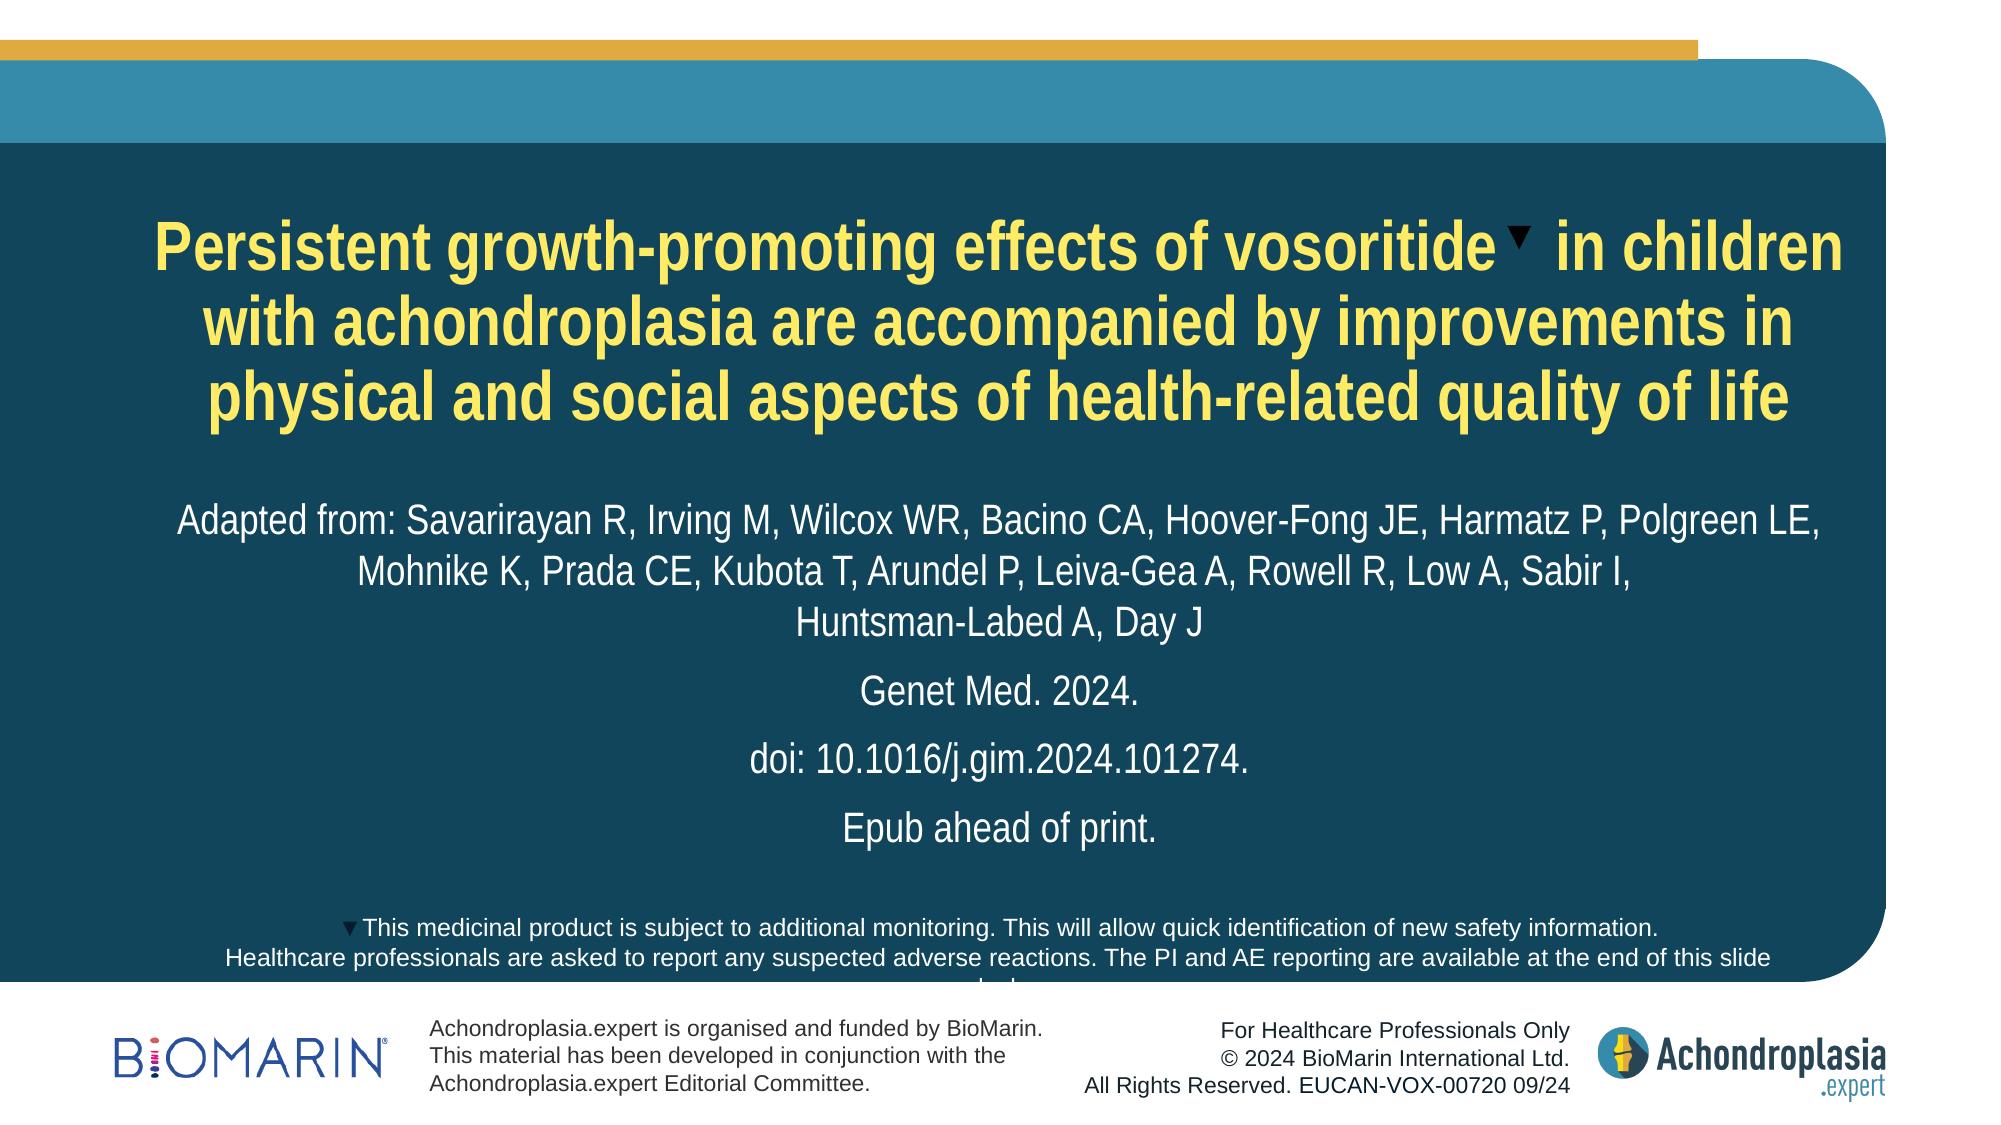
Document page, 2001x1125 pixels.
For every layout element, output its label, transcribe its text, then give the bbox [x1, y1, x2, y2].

text_box ▼This medicinal product is subject to additional monitoring. This will allow quick identification of new safety information. Healthcare professionals are asked to report any suspected adverse reactions. The PI and AE reporting are available at the end of this slide deck. [178, 904, 1822, 1009]
picture [114, 1037, 388, 1078]
title Persistent growth-promoting effects of vosoritide▼ in children with achondroplasia are accompanied by improvements in physical and social aspects of health-related quality of life [114, 184, 1886, 444]
subtitle Adapted from: Savarirayan R, Irving M, Wilcox WR, Bacino CA, Hoover-Fong JE, Harmatz P, Polgreen LE, Mohnike K, Prada CE, Kubota T, Arundel P, Leiva-Gea A, Rowell R, Low A, Sabir I, Huntsman-Labed A, Day J Genet Med. 2024. doi: 10.1016/j.gim.2024.101274. Epub ahead of print. [114, 484, 1886, 863]
picture [1597, 1027, 1886, 1102]
text_box For Healthcare Professionals Only © 2024 BioMarin International Ltd. All Rights Reserved. EUCAN-VOX-00720 09/24 [1048, 1008, 1586, 1106]
text_box Achondroplasia.expert is organised and funded by BioMarin. This material has been developed in conjunction with the Achondroplasia.expert Editorial Committee. [414, 1006, 1092, 1104]
